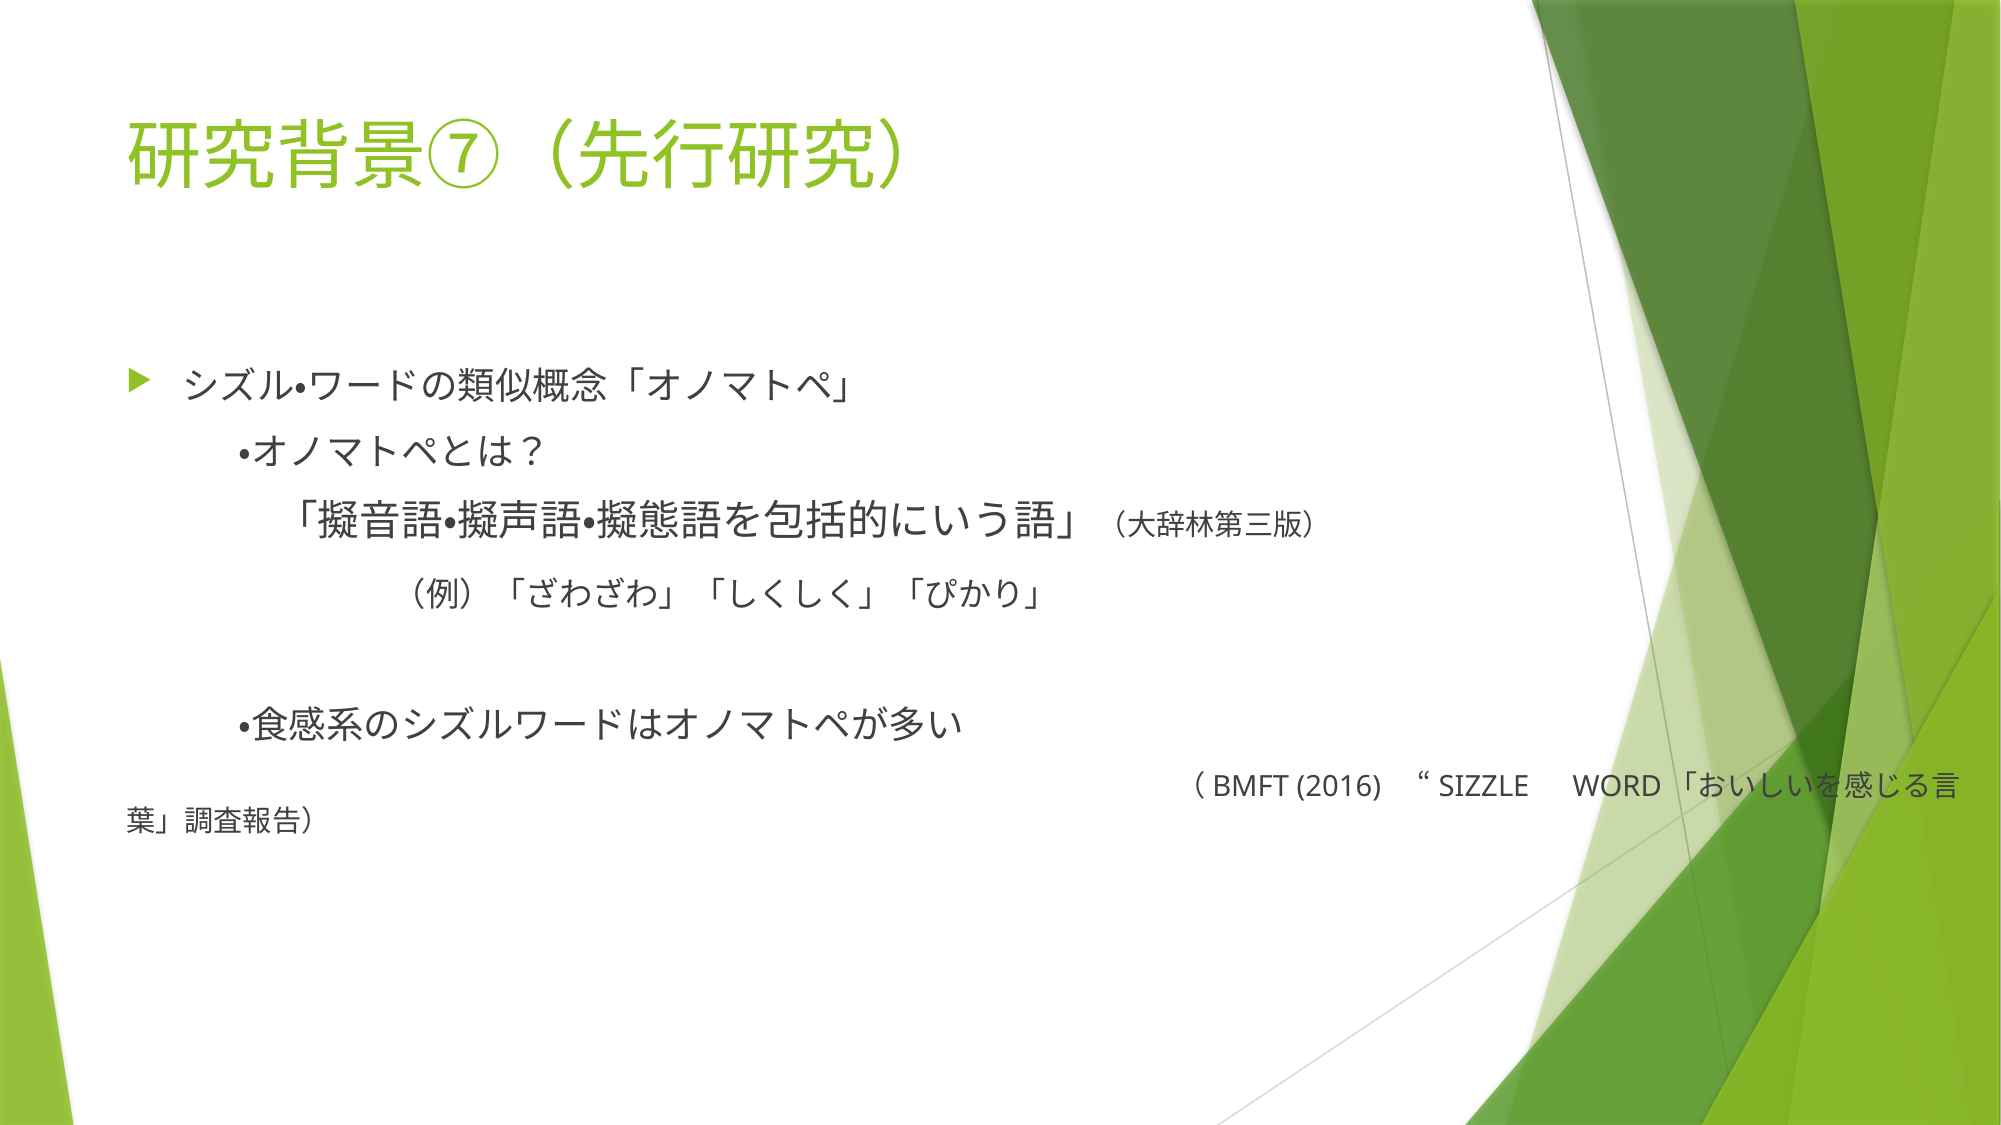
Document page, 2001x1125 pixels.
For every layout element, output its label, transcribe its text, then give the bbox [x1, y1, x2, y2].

title 研究背景⑦（先行研究） [111, 99, 1522, 317]
list シズル・ワードの類似概念「オノマトペ」 ・オノマトペとは？ 「擬音語・擬声語・擬態語を包括的にいう語」（大辞林第三版） （例）「ざわざわ」「しくしく」「ぴかり」 ・食感系のシズルワードはオノマトペが多い （BMFT (2016) “SIZZLE WORD「おいしいを感じる言葉」調査報告） [111, 354, 1989, 992]
